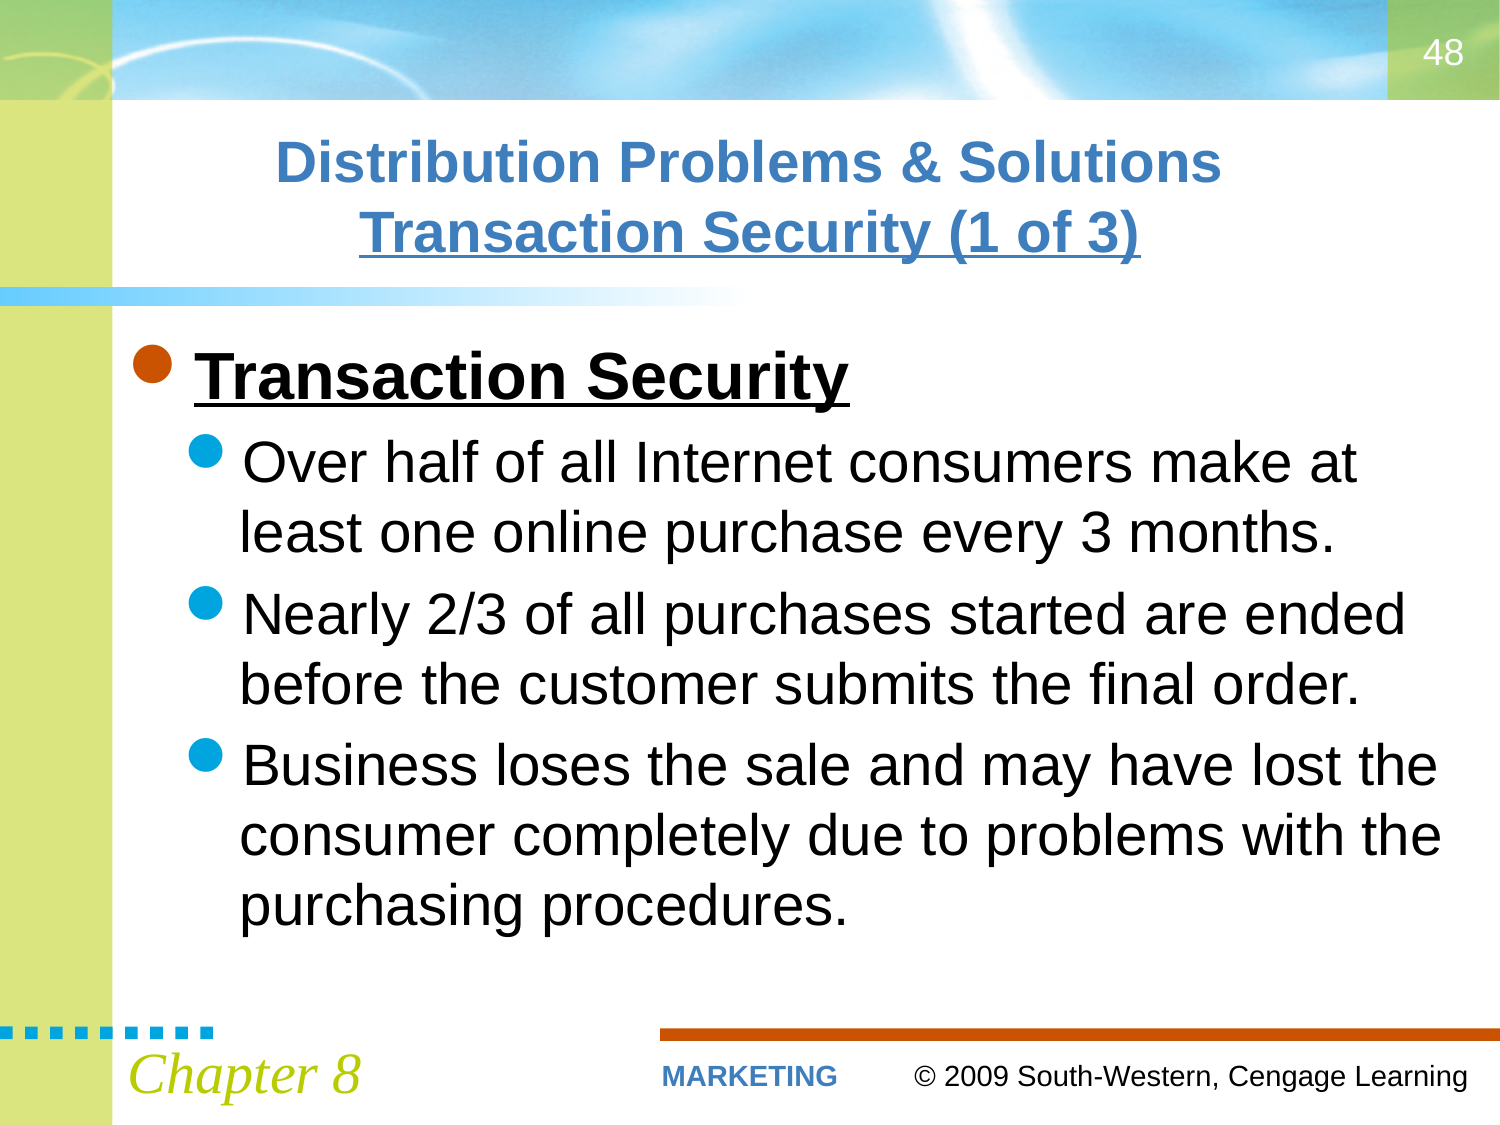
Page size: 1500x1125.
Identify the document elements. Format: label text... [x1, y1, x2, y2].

slide_number 48 [1387, 0, 1500, 101]
footer Chapter 8 [112, 1012, 638, 1113]
title Distribution Problems & Solutions Transaction Security (1 of 3) [112, 99, 1388, 288]
list Transaction Security Over half of all Internet consumers make at least one online purchase every 3 months. Nearly 2/3 of all purchases started are ended before the customer submits the final order. Business loses the sale and may have lost the consumer completely due to problems with the purchasing procedures. [112, 324, 1463, 1001]
